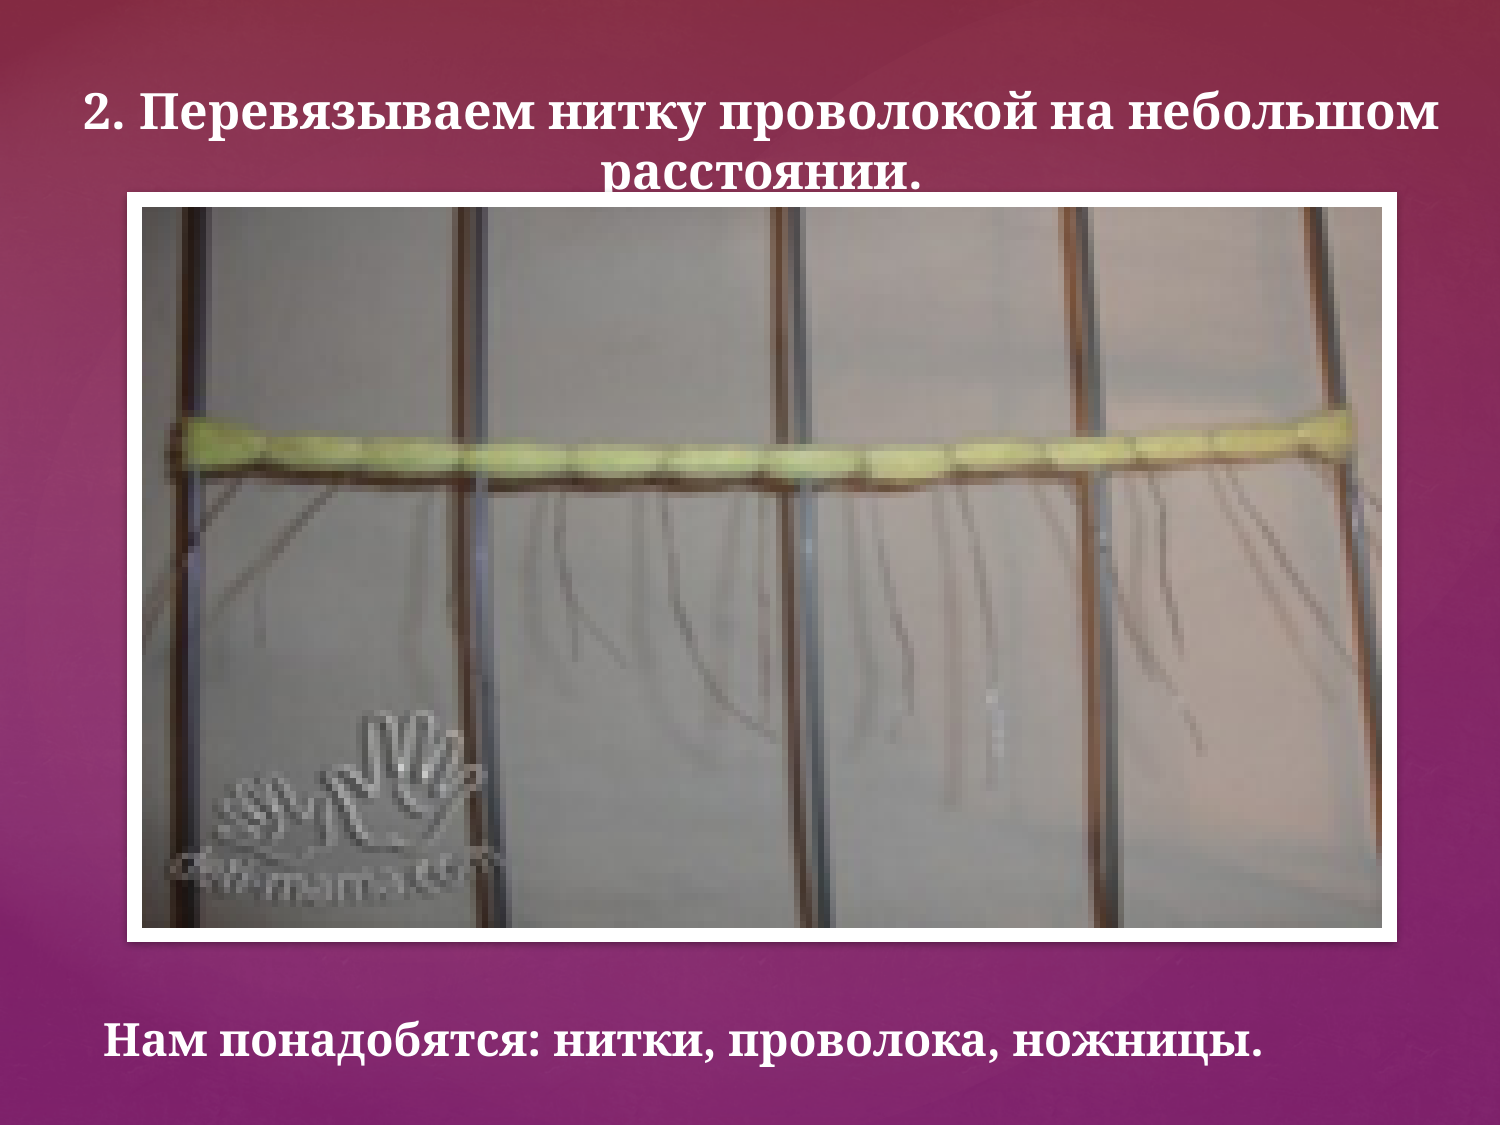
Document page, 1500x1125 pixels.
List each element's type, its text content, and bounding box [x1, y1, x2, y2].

picture [141, 206, 1383, 928]
text_box Нам понадобятся: нитки, проволока, ножницы. [88, 1003, 1412, 1073]
text_box 2. Перевязываем нитку проволокой на небольшом расстоянии. [64, 72, 1459, 207]
